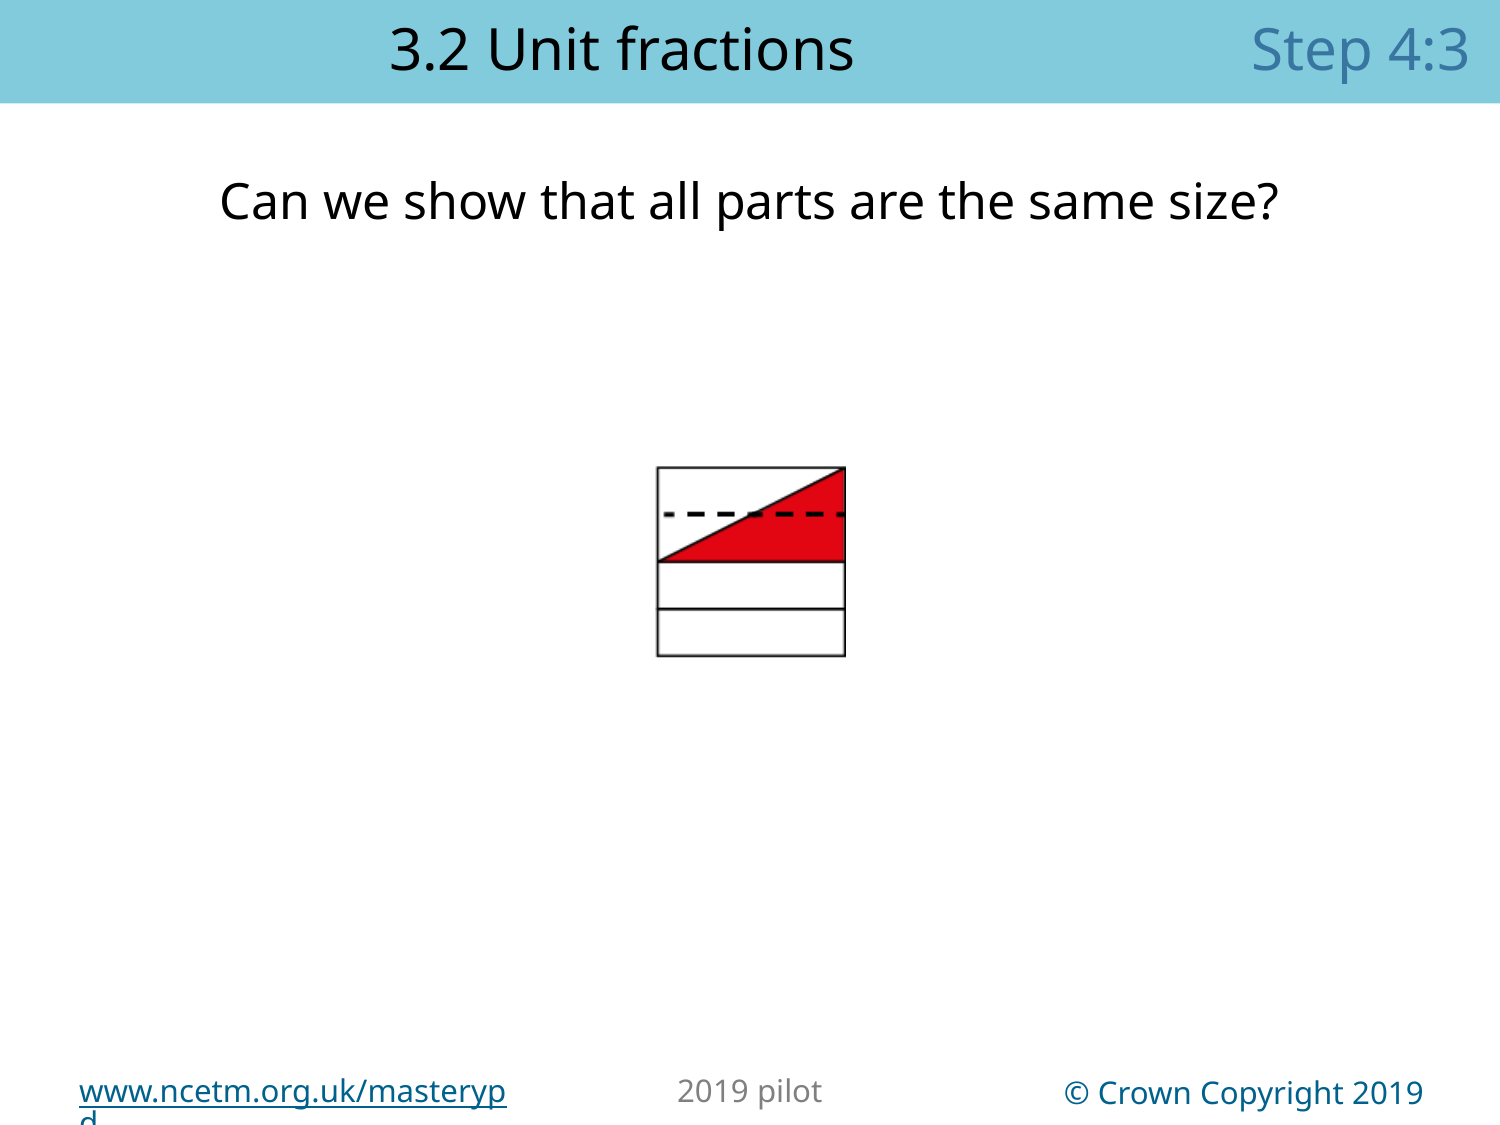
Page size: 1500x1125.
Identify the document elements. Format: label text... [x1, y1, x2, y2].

list 3.2 Unit fractions Step 4:3 [0, 0, 1500, 104]
picture [634, 466, 861, 659]
text_box Can we show that all parts are the same size? [129, 162, 1371, 238]
